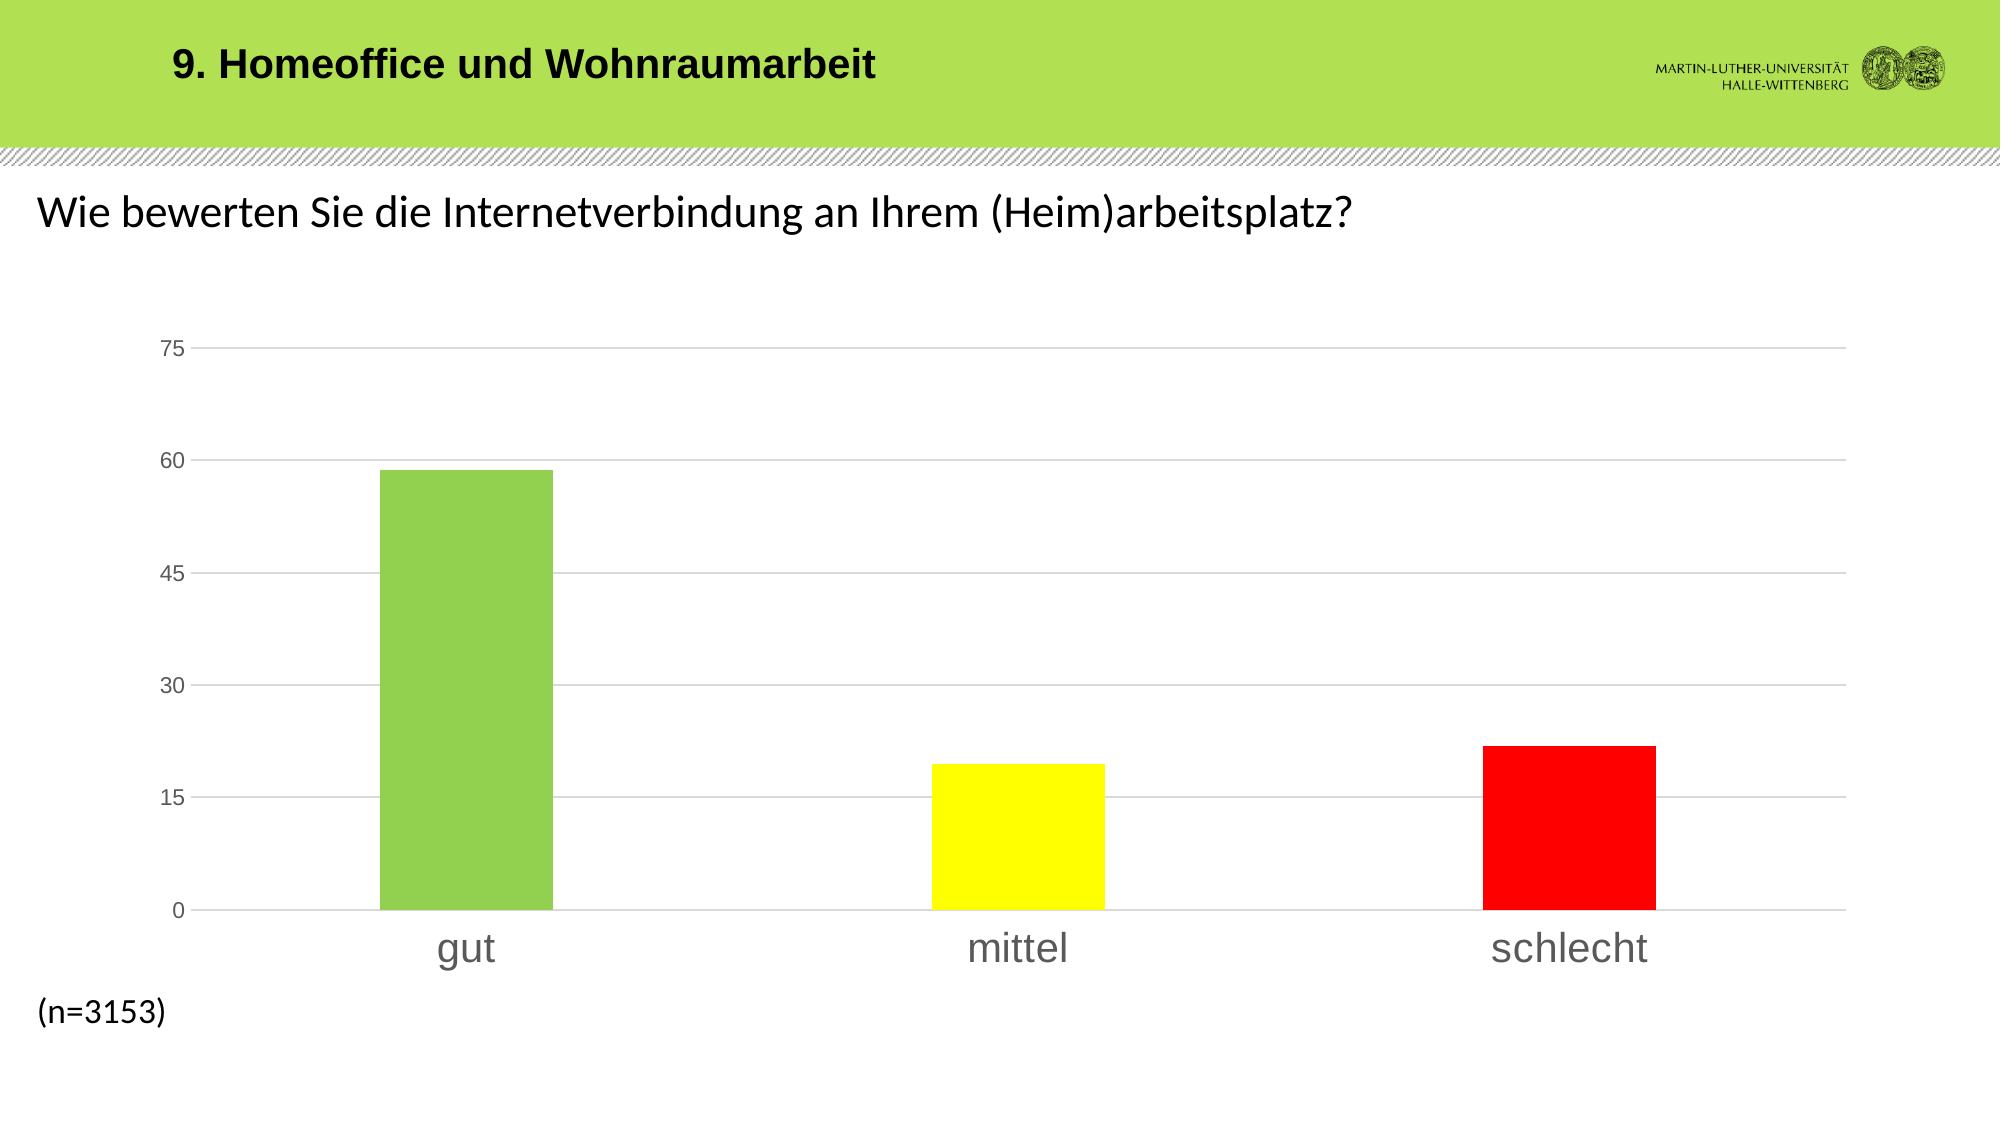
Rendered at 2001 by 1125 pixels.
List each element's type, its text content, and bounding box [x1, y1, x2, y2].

text_box 9. Homeoffice und Wohnraumarbeit [164, 29, 884, 145]
picture [1656, 46, 1945, 90]
chart [140, 297, 1855, 987]
picture [0, 148, 2000, 166]
title Wie bewerten Sie die Internetverbindung an Ihrem (Heim)arbeitsplatz? (n=3153) [36, 187, 1964, 1083]
